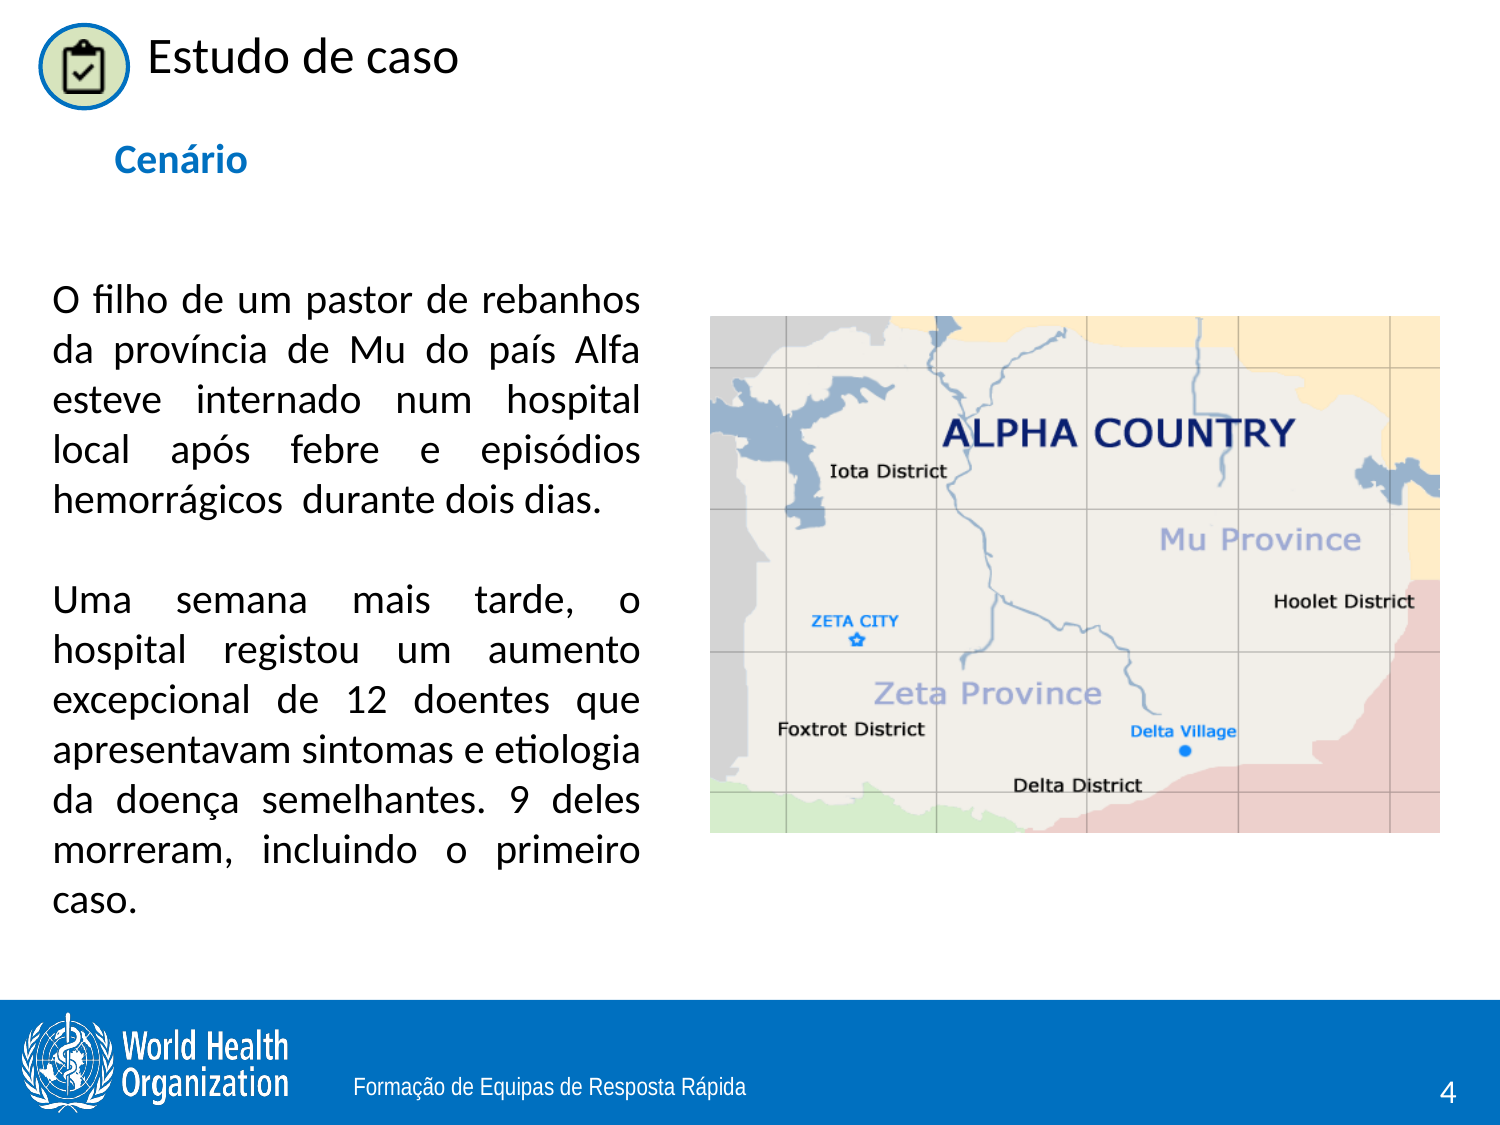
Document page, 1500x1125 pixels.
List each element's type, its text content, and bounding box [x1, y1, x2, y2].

title Estudo de caso [16, 14, 1367, 92]
picture [21, 1012, 288, 1113]
text_box Cenário [99, 124, 1150, 200]
text_box [46, 92, 122, 111]
picture [710, 315, 1440, 833]
picture [57, 39, 112, 94]
text_box O filho de um pastor de rebanhos da província de Mu do país Alfa esteve internado num hospital local após febre e episódios hemorrágicos durante dois dias. Uma semana mais tarde, o hospital registou um aumento excepcional de 12 doentes que apresentavam sintomas e etiologia da doença semelhantes. 9 deles morreram, incluindo o primeiro caso. [37, 263, 656, 929]
